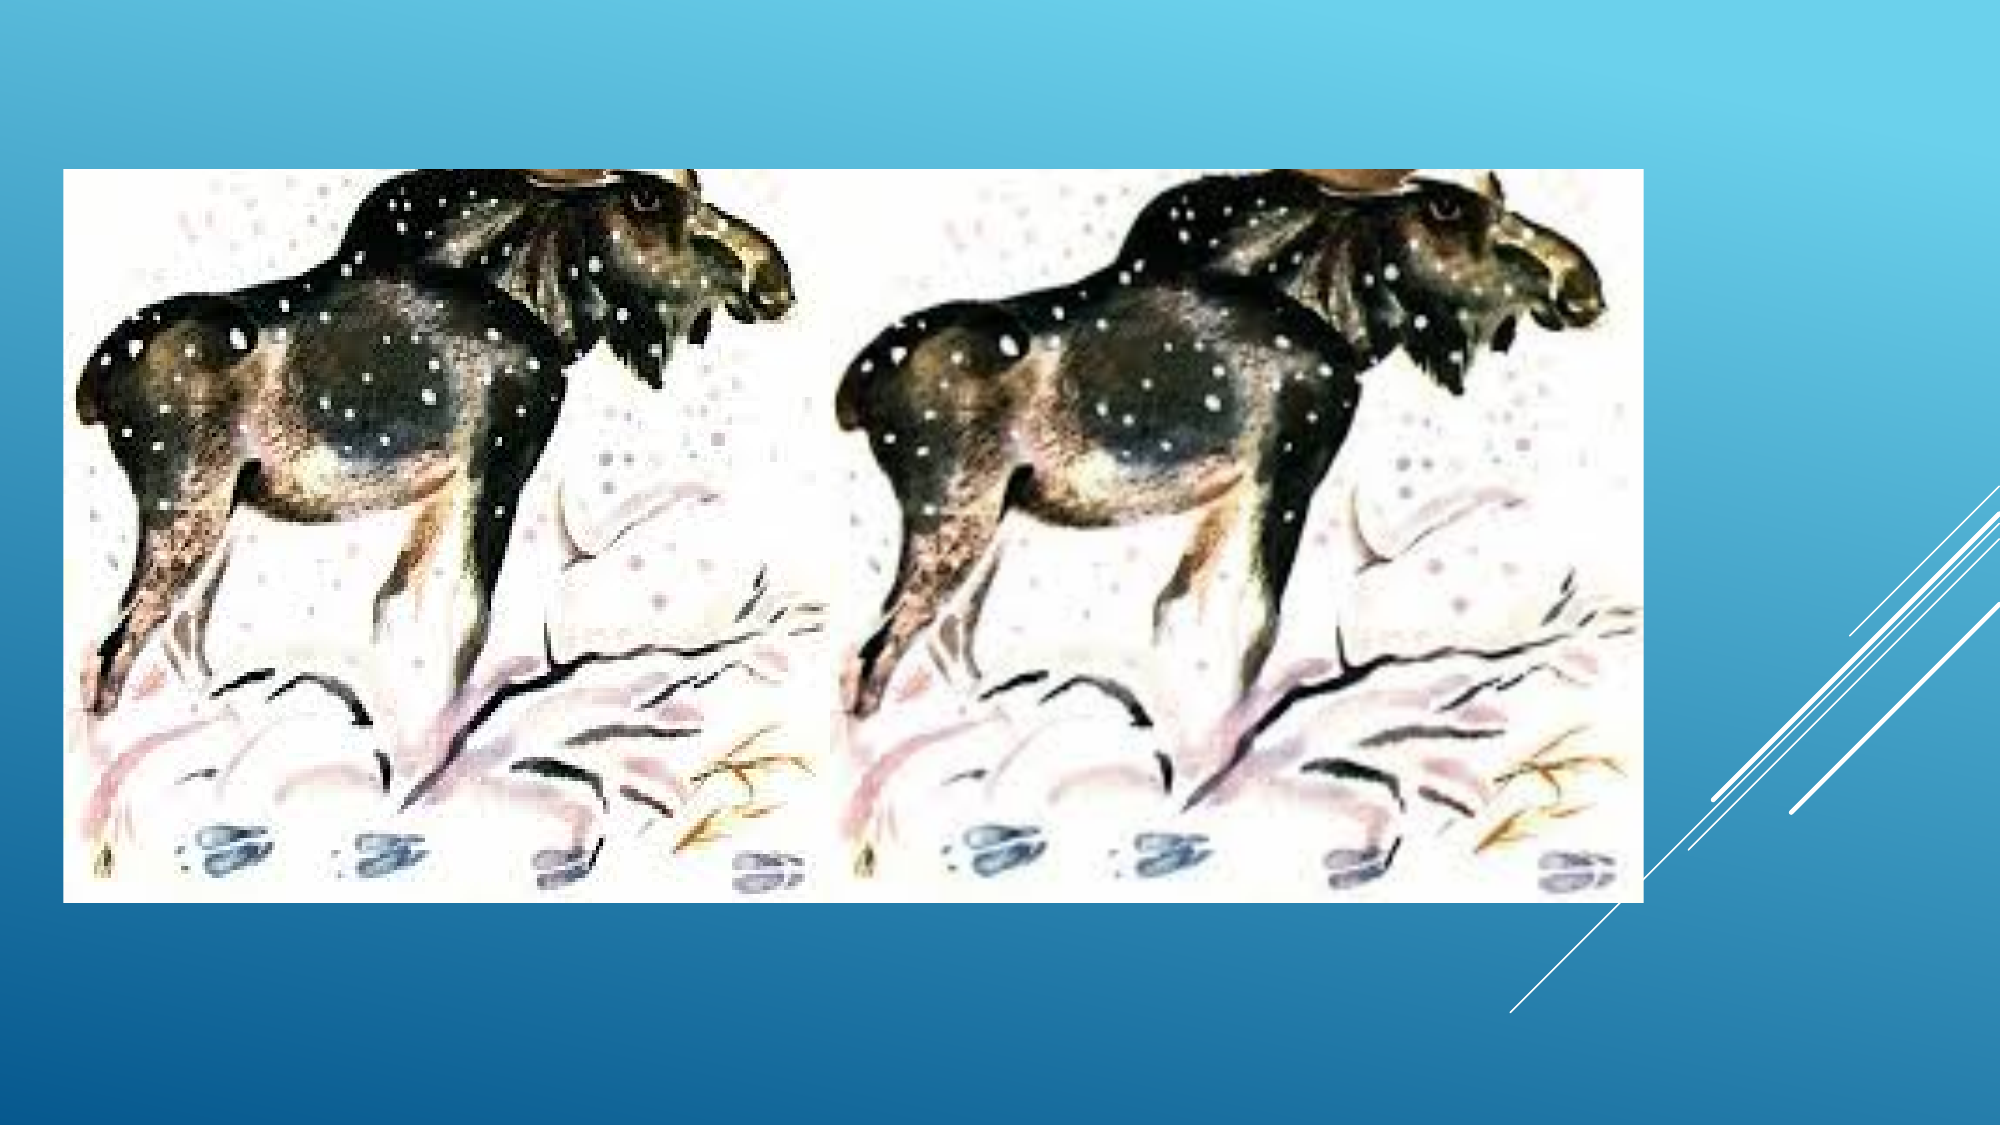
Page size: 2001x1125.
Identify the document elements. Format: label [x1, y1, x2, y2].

picture [63, 168, 1644, 903]
